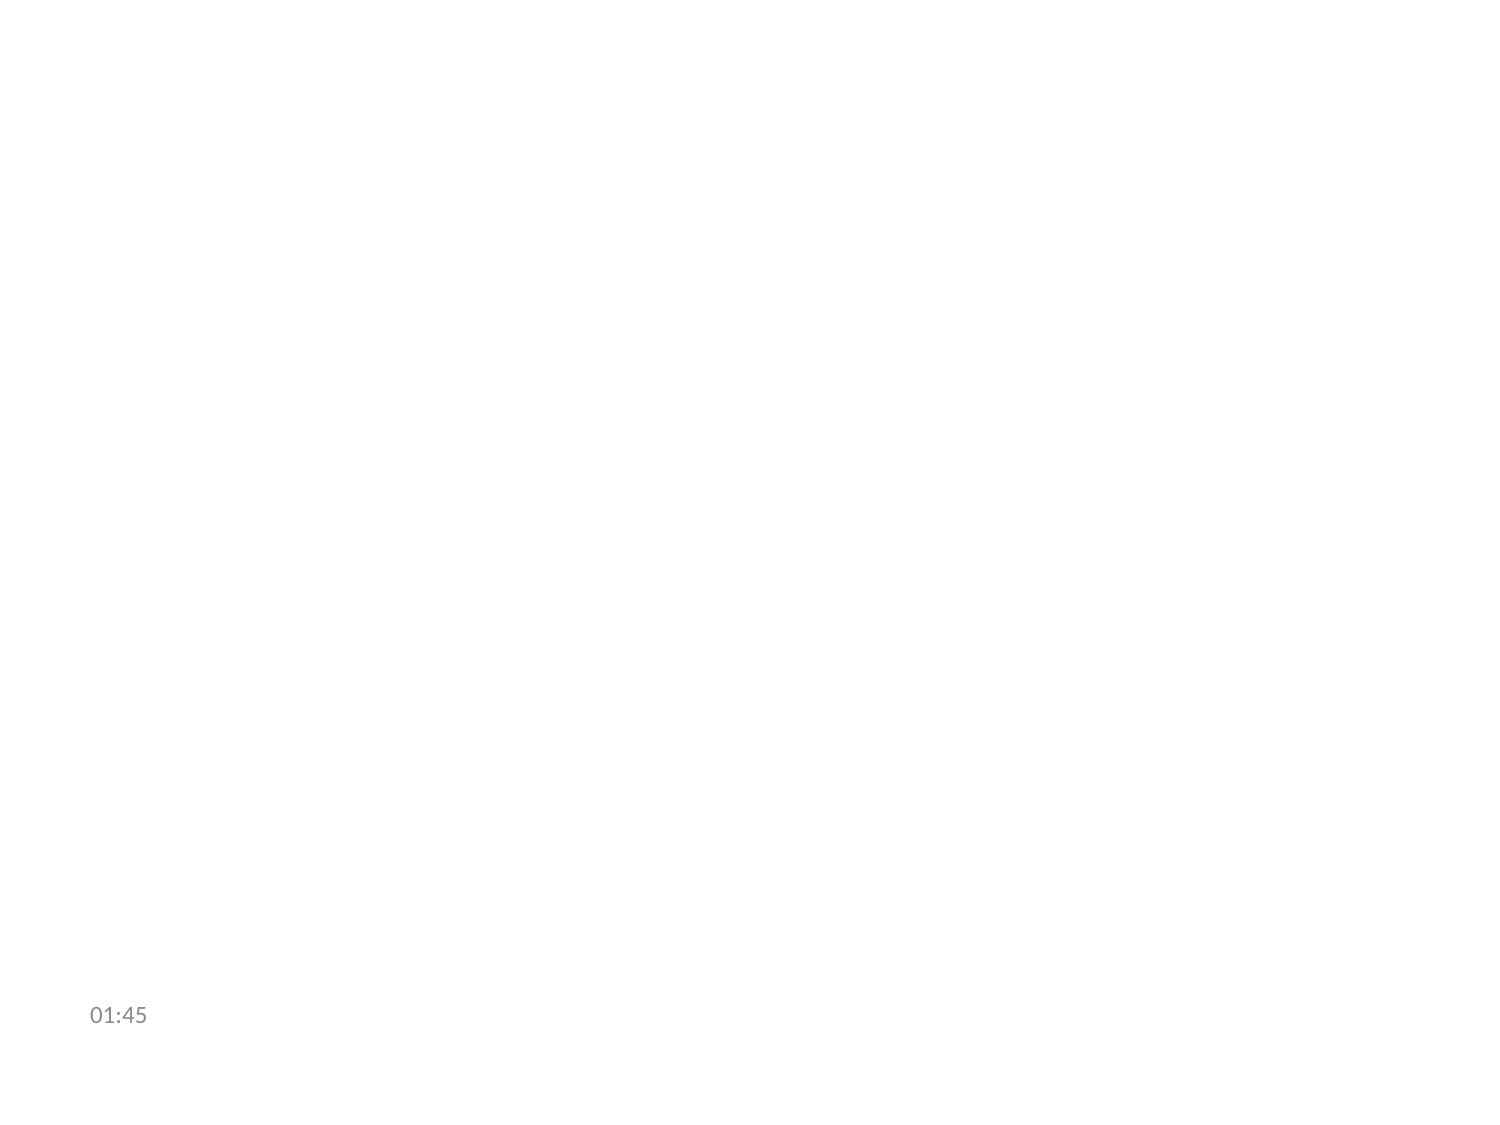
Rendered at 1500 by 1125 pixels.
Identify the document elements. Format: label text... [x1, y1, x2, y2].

text_box 15:35 [75, 983, 425, 1044]
